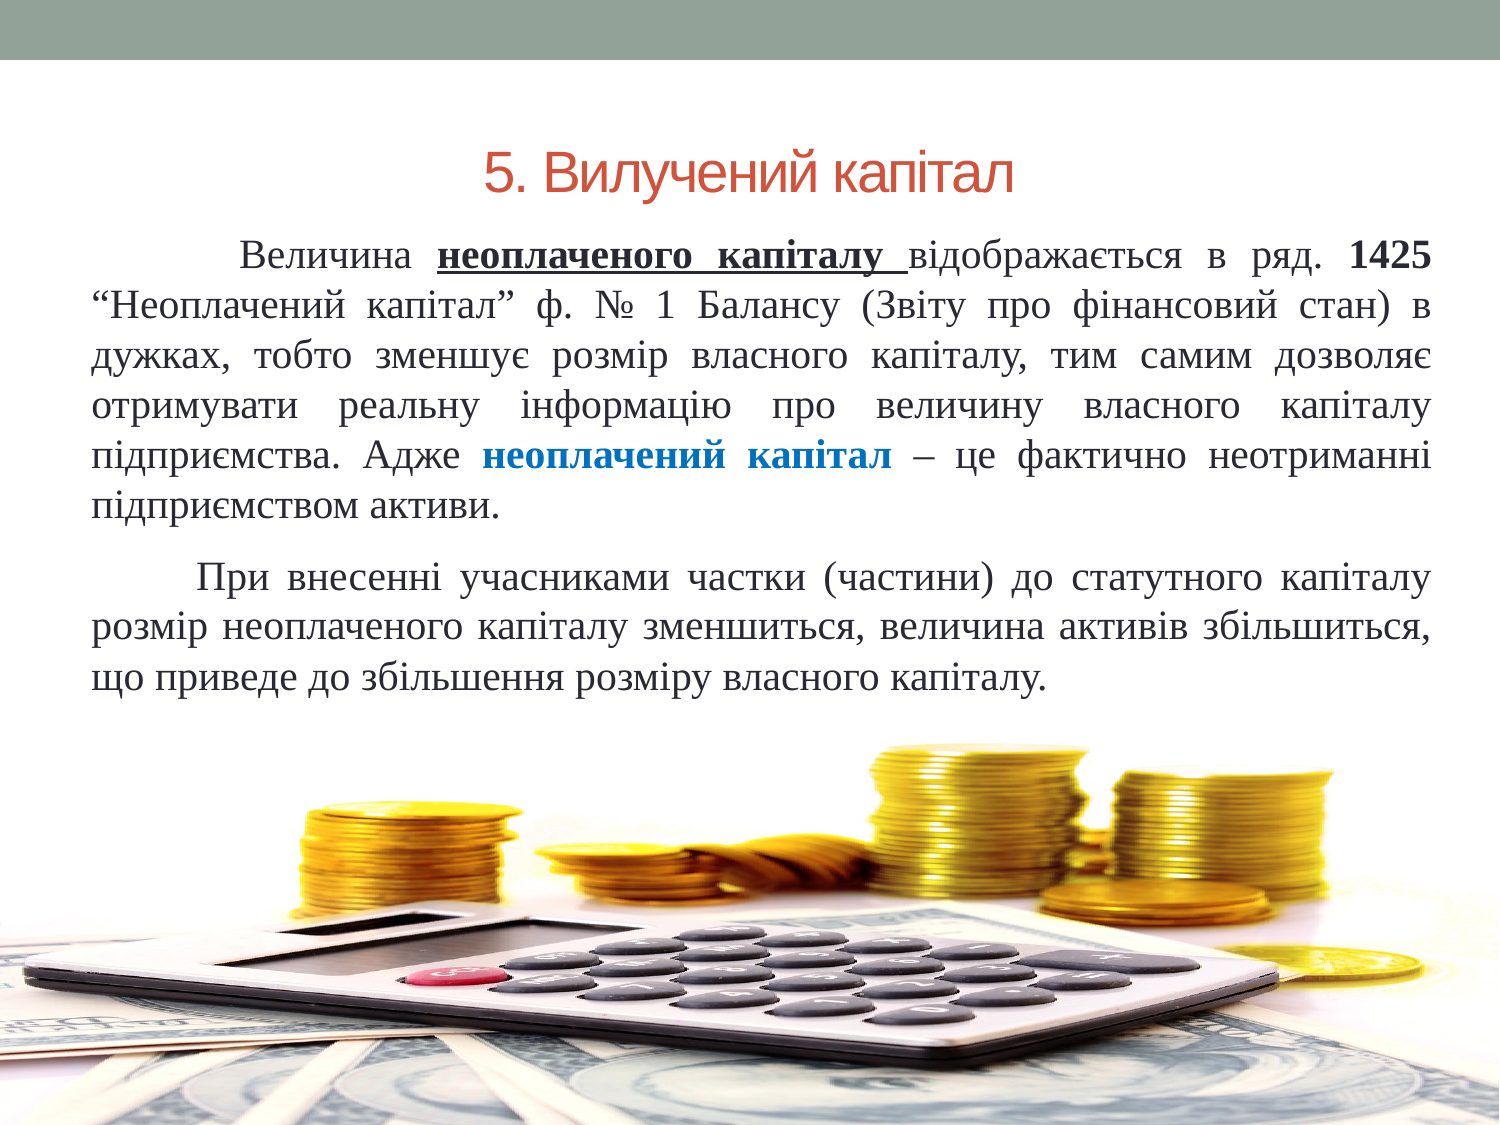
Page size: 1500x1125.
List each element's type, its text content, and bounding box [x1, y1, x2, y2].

text_box Величина неоплаченого капіталу відображається в ряд. 1425 “Неоплачений капітал” ф. № 1 Балансу (Звіту про фінансовий стан) в дужках, тобто зменшує розмір власного капіталу, тим самим дозволяє отримувати реальну інформацію про величину власного капіталу підприємства. Адже неоплачений капітал – це фактично неотриманні підприємством активи. При внесенні учасниками частки (частини) до статутного капіталу розмір неоплаченого капіталу зменшиться, величина активів збільшиться, що приведе до збільшення розміру власного капіталу. [76, 219, 1447, 706]
picture [0, 727, 1500, 1125]
title 5. Вилучений капітал [75, 87, 1425, 250]
